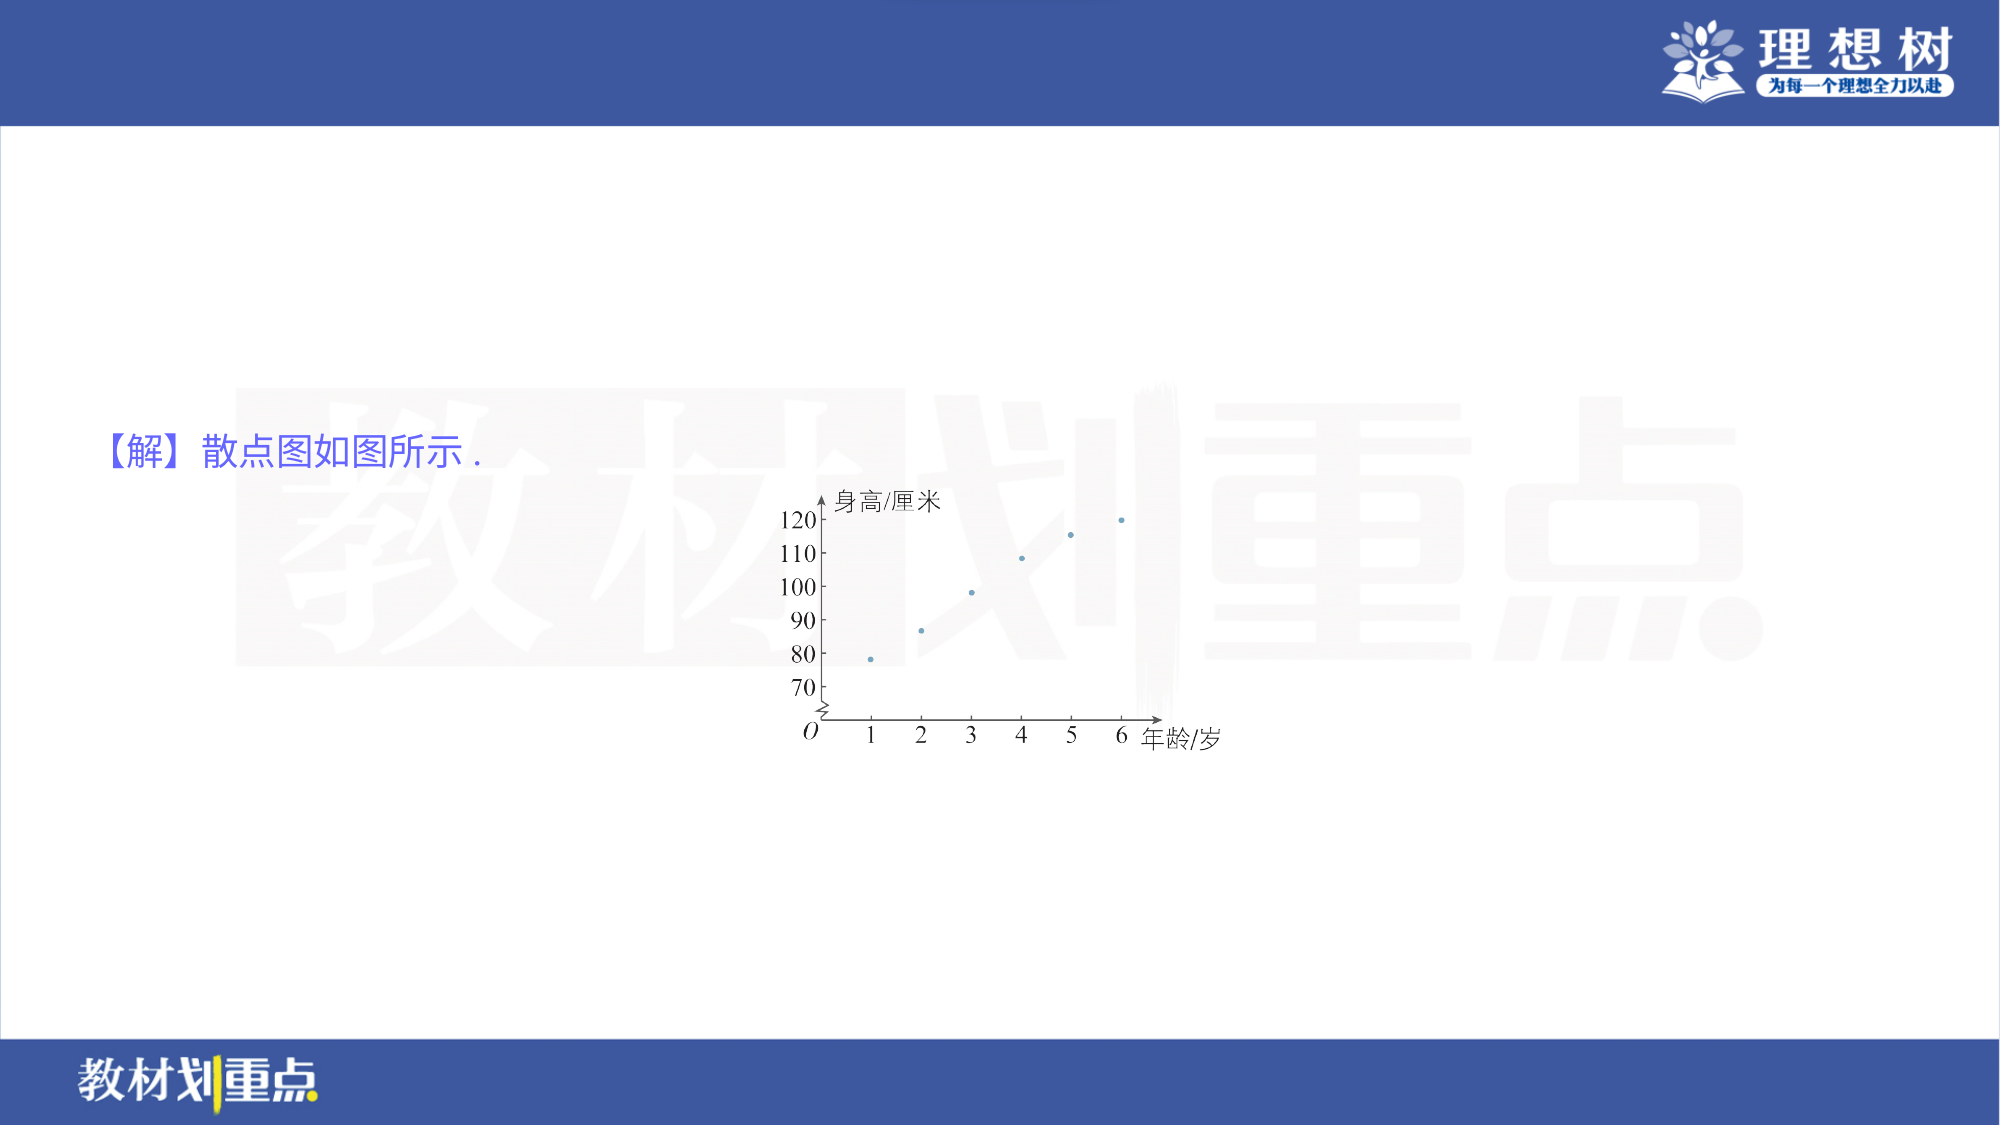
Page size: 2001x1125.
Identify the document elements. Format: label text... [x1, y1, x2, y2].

picture [0, 0, 2000, 1125]
text_box 【解】散点图如图所示. [88, 406, 1911, 466]
